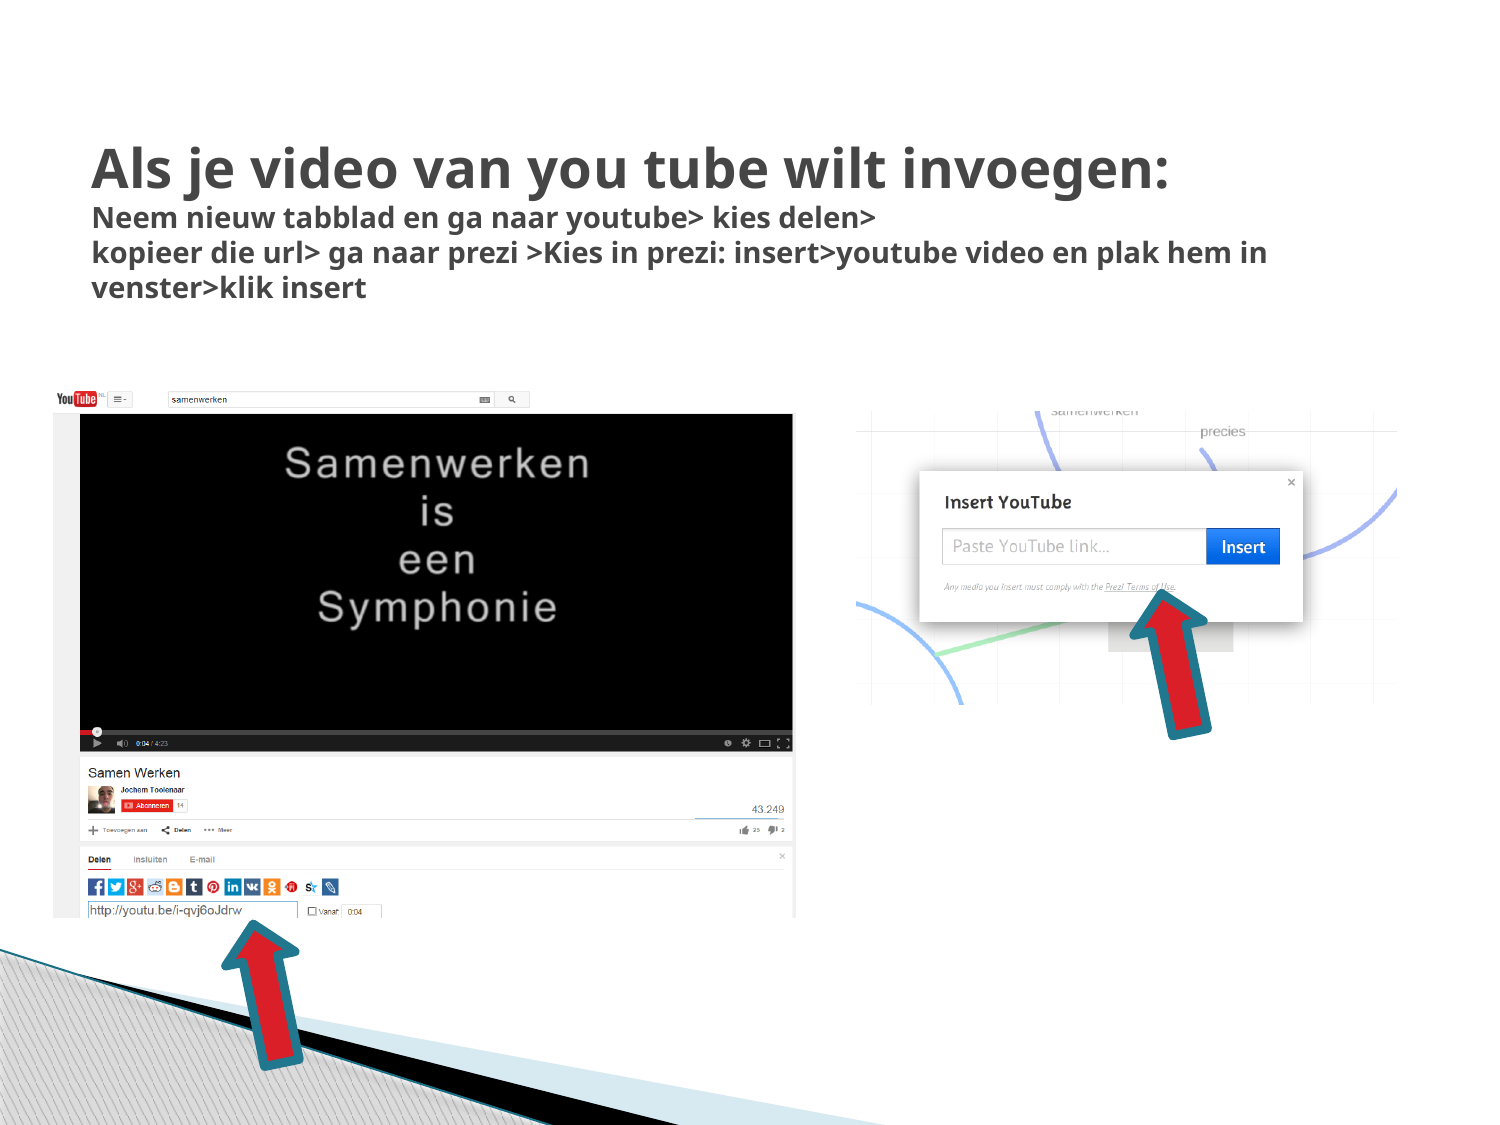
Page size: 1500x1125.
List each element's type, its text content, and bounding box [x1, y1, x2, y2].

text_box [221, 929, 304, 1071]
text_box [1164, 716, 1212, 741]
picture [855, 411, 1398, 705]
title Als je video van you tube wilt invoegen: Neem nieuw tabblad en ga naar youtube> kies delen> kopieer die url> ga naar prezi >Kies in prezi: insert>youtube video en plak hem in venster>klik insert [76, 125, 1427, 313]
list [52, 385, 797, 918]
